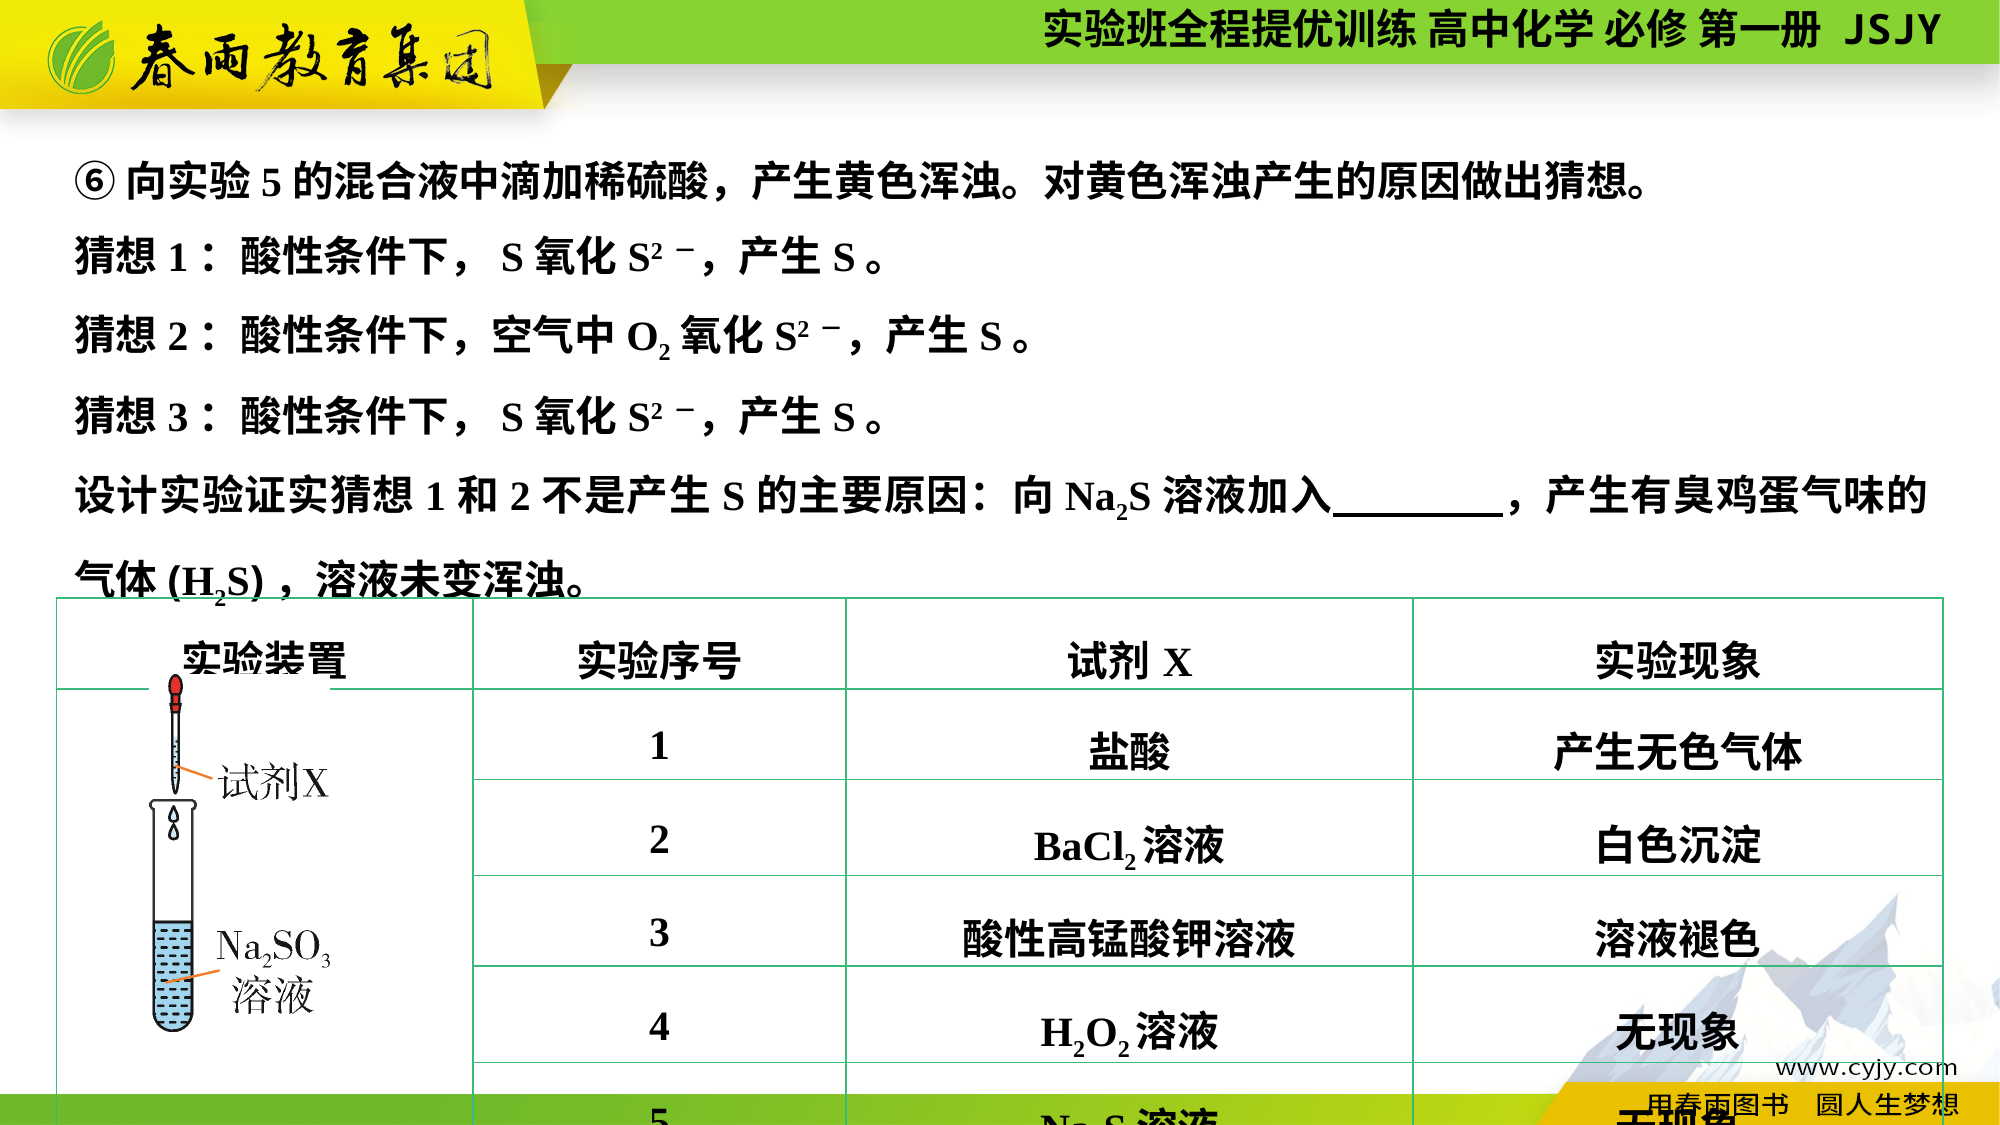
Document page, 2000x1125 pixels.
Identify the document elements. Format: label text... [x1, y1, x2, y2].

picture [456, 585, 468, 590]
picture [336, 580, 347, 585]
table_cell Na2S溶液 [847, 1063, 1412, 1125]
picture [134, 577, 139, 587]
picture [459, 568, 464, 580]
table_cell 溶液褪色 [1414, 876, 1942, 965]
table_cell 2 [474, 780, 845, 875]
table_cell 1 [474, 690, 845, 779]
picture [143, 576, 148, 587]
picture [377, 583, 384, 594]
picture [149, 674, 331, 1033]
table_cell 4 [474, 967, 845, 1062]
table_cell 产生无色气体 [1414, 690, 1942, 779]
table_cell 无现象 [1414, 1063, 1942, 1125]
table_cell 酸性高锰酸钾溶液 [847, 876, 1412, 965]
table_cell 3 [474, 876, 845, 965]
table_cell 无现象 [1414, 967, 1942, 1062]
table_header 实验现象 [1414, 599, 1942, 688]
picture [570, 588, 578, 595]
picture [336, 589, 346, 593]
picture [126, 589, 139, 597]
picture [383, 577, 389, 585]
picture [0, 0, 2000, 1125]
table_cell H2O2溶液 [847, 967, 1412, 1062]
table_cell 盐酸 [847, 690, 1412, 779]
picture [323, 585, 332, 597]
table_header 实验序号 [474, 599, 845, 688]
table_cell 白色沉淀 [1414, 780, 1942, 875]
picture [404, 586, 417, 597]
table_cell [57, 690, 472, 1125]
table_cell 5 [474, 1063, 845, 1125]
picture [376, 568, 383, 580]
table_header 试剂X [847, 599, 1412, 688]
table_cell BaCl2溶液 [847, 780, 1412, 875]
table_header 实验装置 [57, 599, 472, 688]
picture [422, 586, 435, 597]
